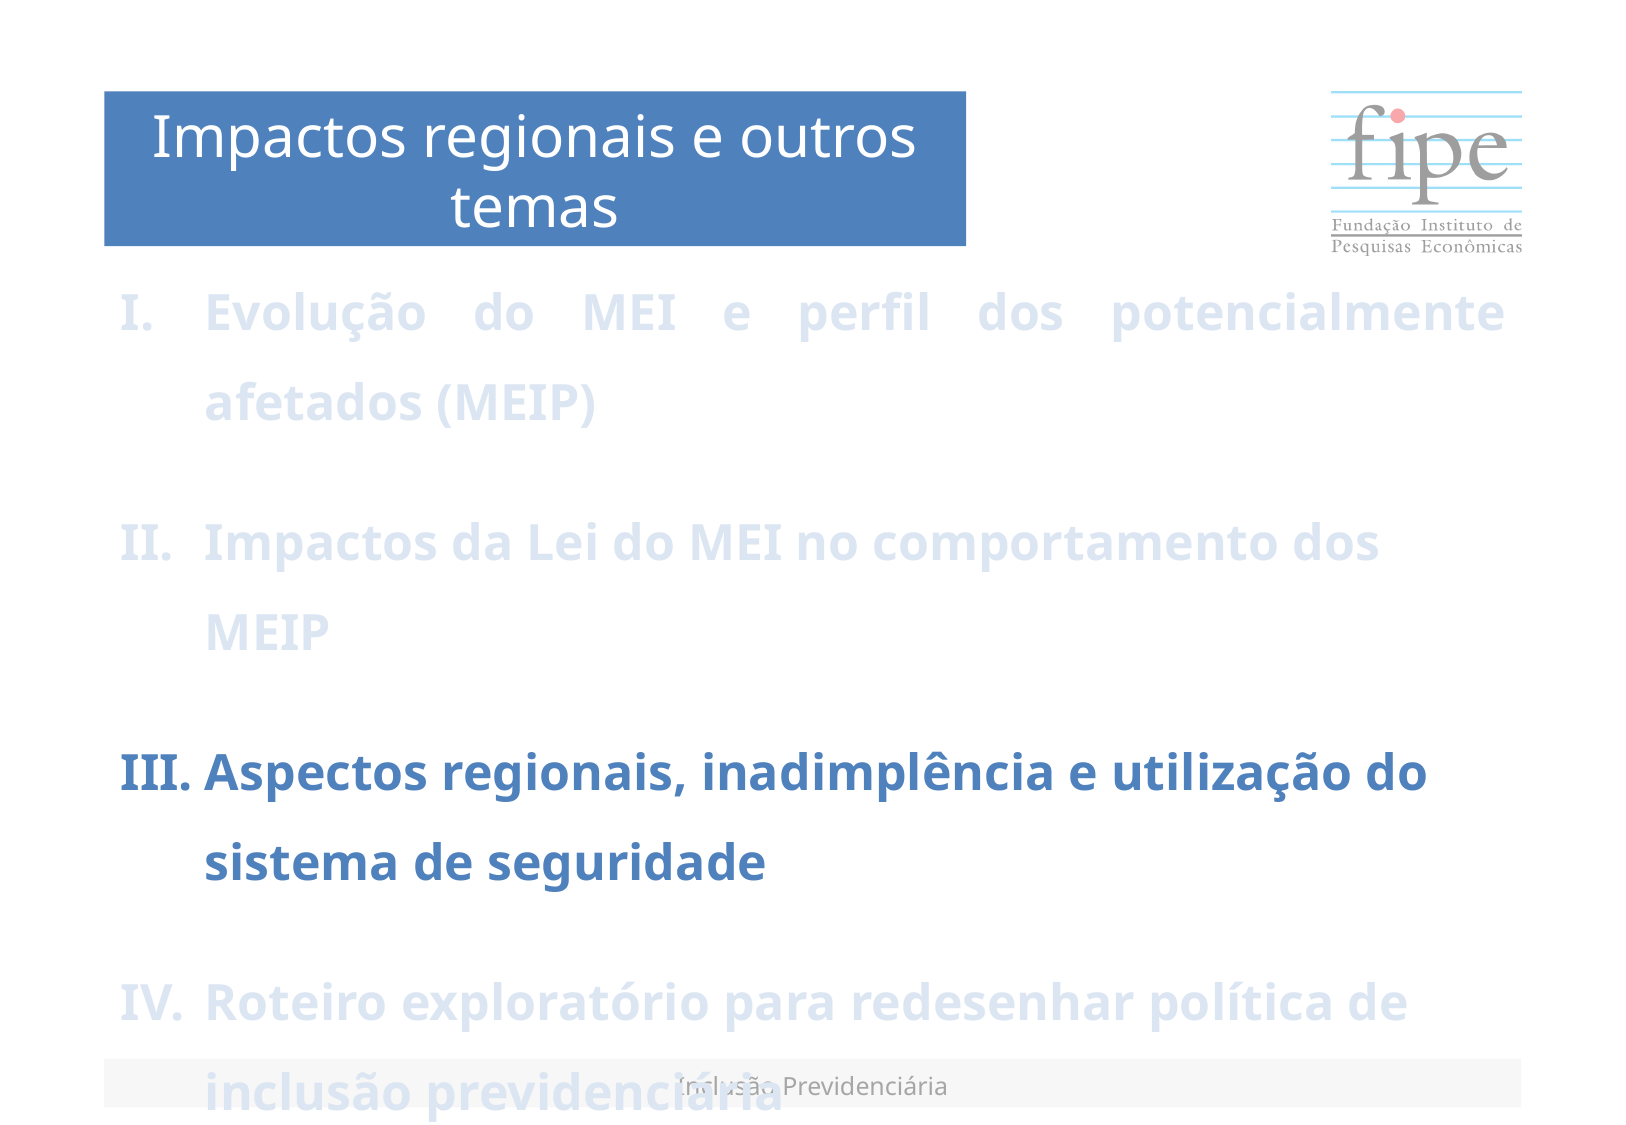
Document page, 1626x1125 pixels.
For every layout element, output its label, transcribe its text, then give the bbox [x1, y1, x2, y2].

text_box Impactos regionais e outros temas [104, 91, 967, 247]
text_box Evolução do MEI e perfil dos potencialmente afetados (MEIP) Impactos da Lei do MEI no comportamento dos MEIP Aspectos regionais, inadimplência e utilização do sistema de seguridade Roteiro exploratório para redesenhar política de inclusão previdenciária [105, 243, 1522, 1125]
